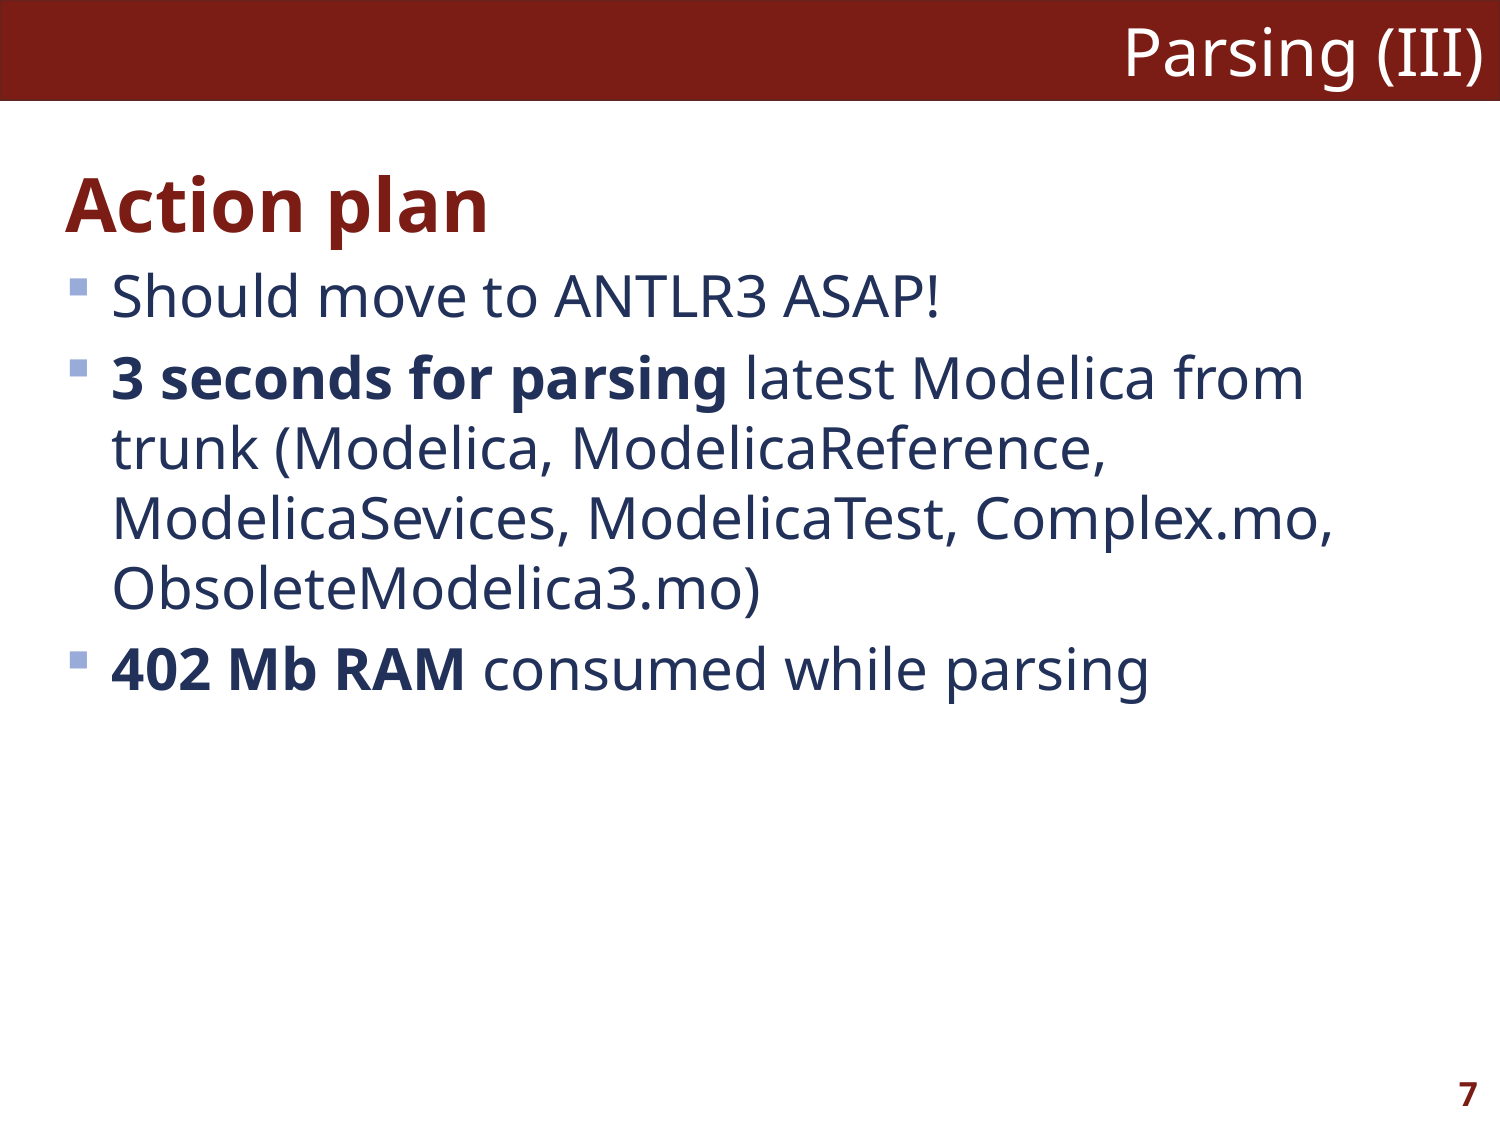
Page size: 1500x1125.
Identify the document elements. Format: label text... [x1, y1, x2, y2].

slide_number 7 [1342, 1065, 1494, 1116]
title Parsing (III) [274, 0, 1500, 101]
list Action plan Should move to ANTLR3 ASAP! 3 seconds for parsing latest Modelica from trunk (Modelica, ModelicaReference, ModelicaSevices, ModelicaTest, Complex.mo, ObsoleteModelica3.mo) 402 Mb RAM consumed while parsing [49, 149, 1451, 1076]
